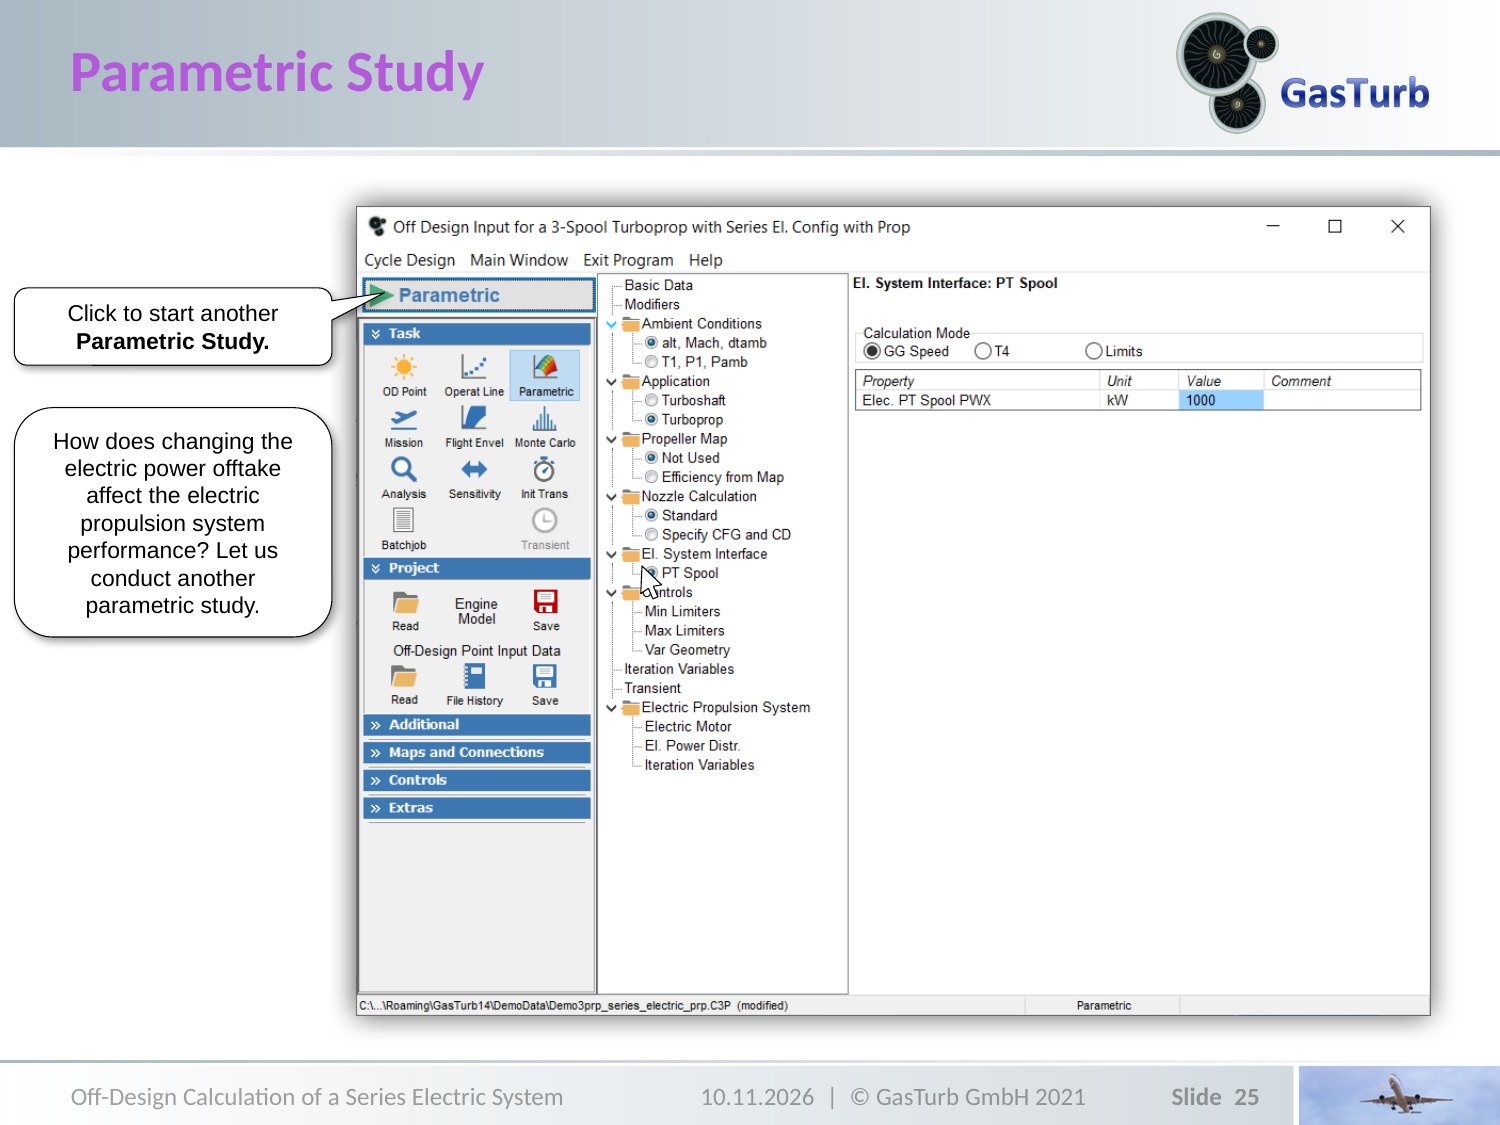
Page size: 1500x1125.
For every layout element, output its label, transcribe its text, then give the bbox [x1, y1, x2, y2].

slide_number 25 [1234, 1065, 1294, 1125]
footer Off-Design Calculation of a Series Electric System [0, 1065, 665, 1125]
picture [0, 1060, 1500, 1125]
text_box How does changing the electric power offtake affect the electric propulsion system performance? Let us conduct another parametric study. [14, 407, 332, 638]
title Parametric Study [70, 0, 1164, 148]
picture [356, 206, 1431, 1016]
text_box Click to start another Parametric Study. [14, 287, 356, 366]
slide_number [665, 1065, 827, 1125]
picture [0, 0, 1500, 156]
